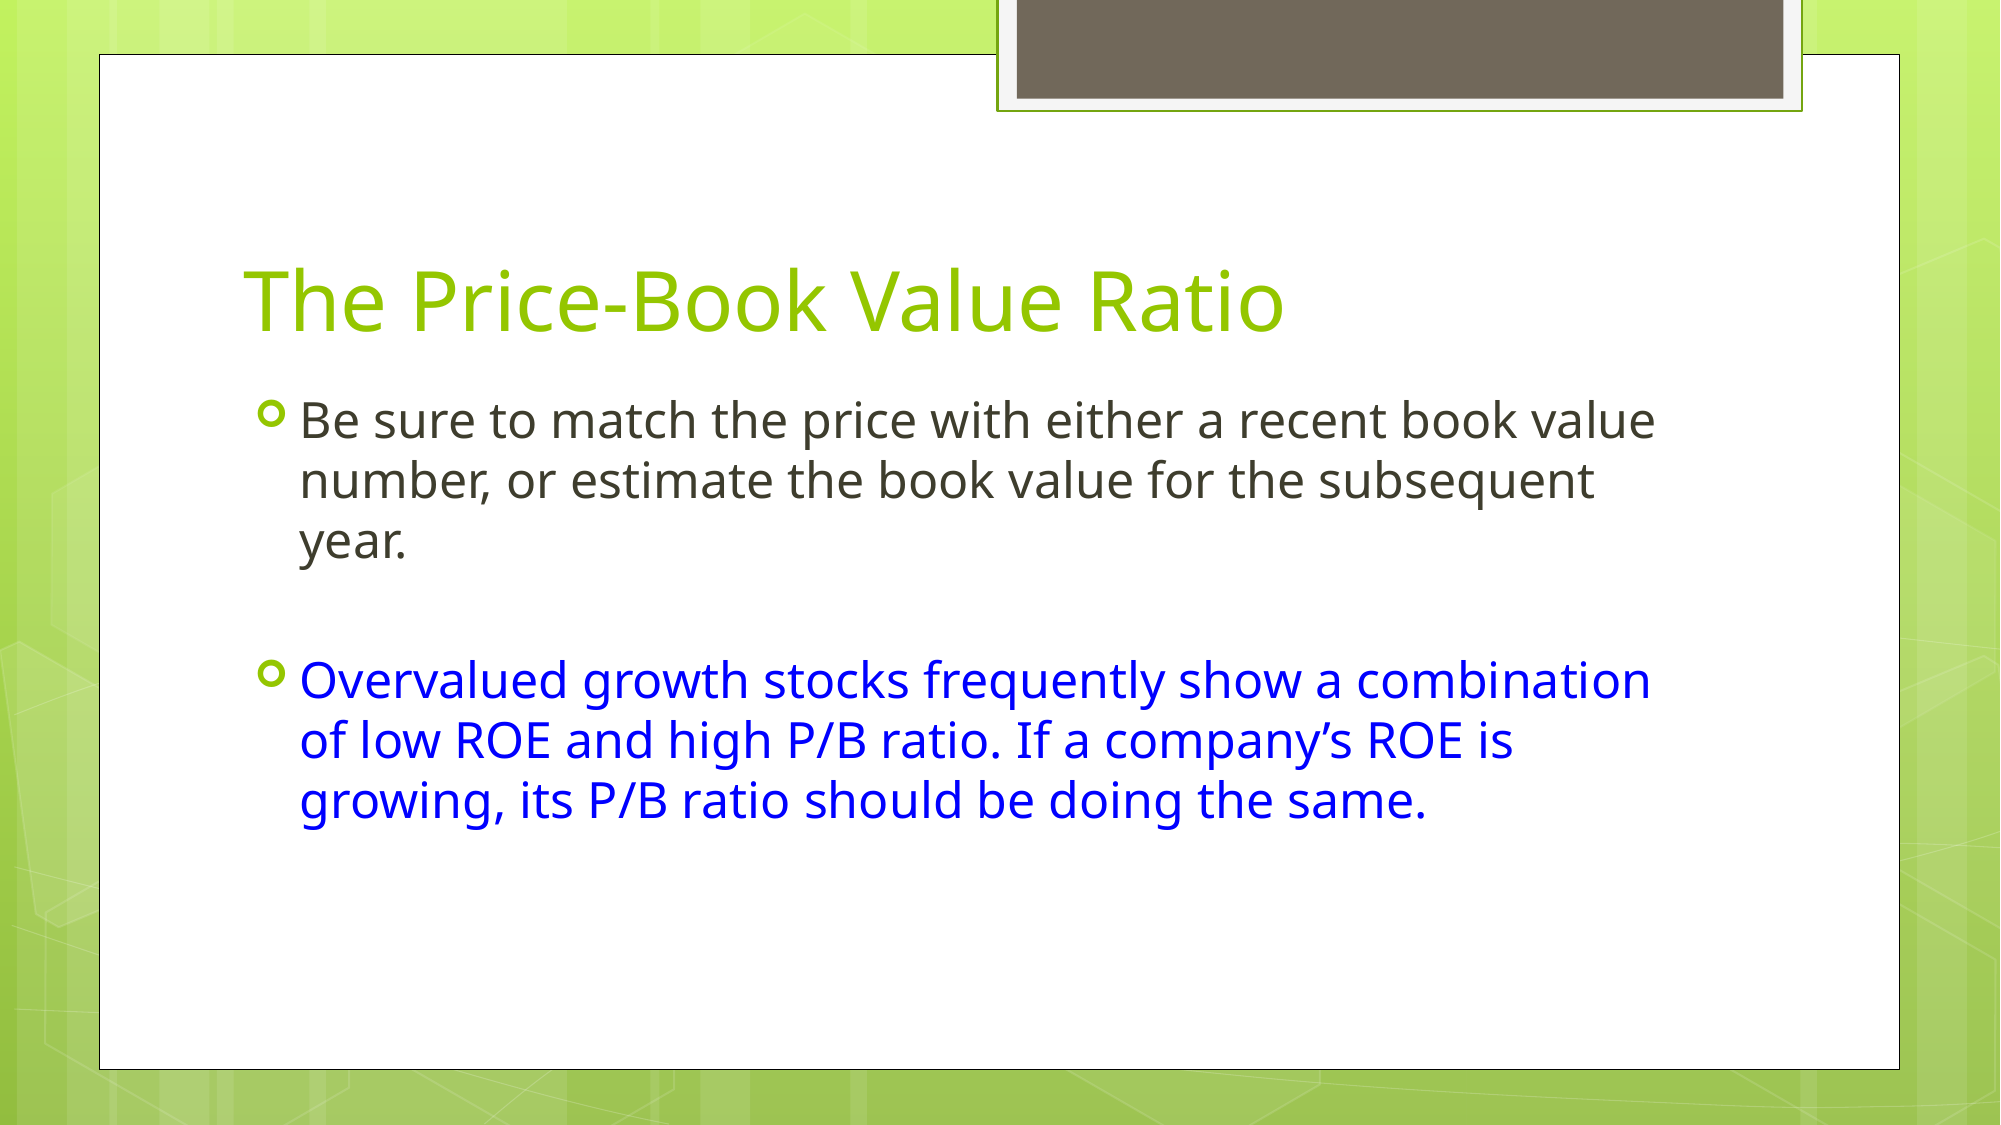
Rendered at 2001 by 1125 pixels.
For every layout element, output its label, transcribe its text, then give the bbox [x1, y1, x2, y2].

list Be sure to match the price with either a recent book value number, or estimate the book value for the subsequent year. Overvalued growth stocks frequently show a combination of low ROE and high P/B ratio. If a company’s ROE is growing, its P/B ratio should be doing the same. [228, 381, 1711, 957]
title The Price-Book Value Ratio [228, 168, 1765, 357]
